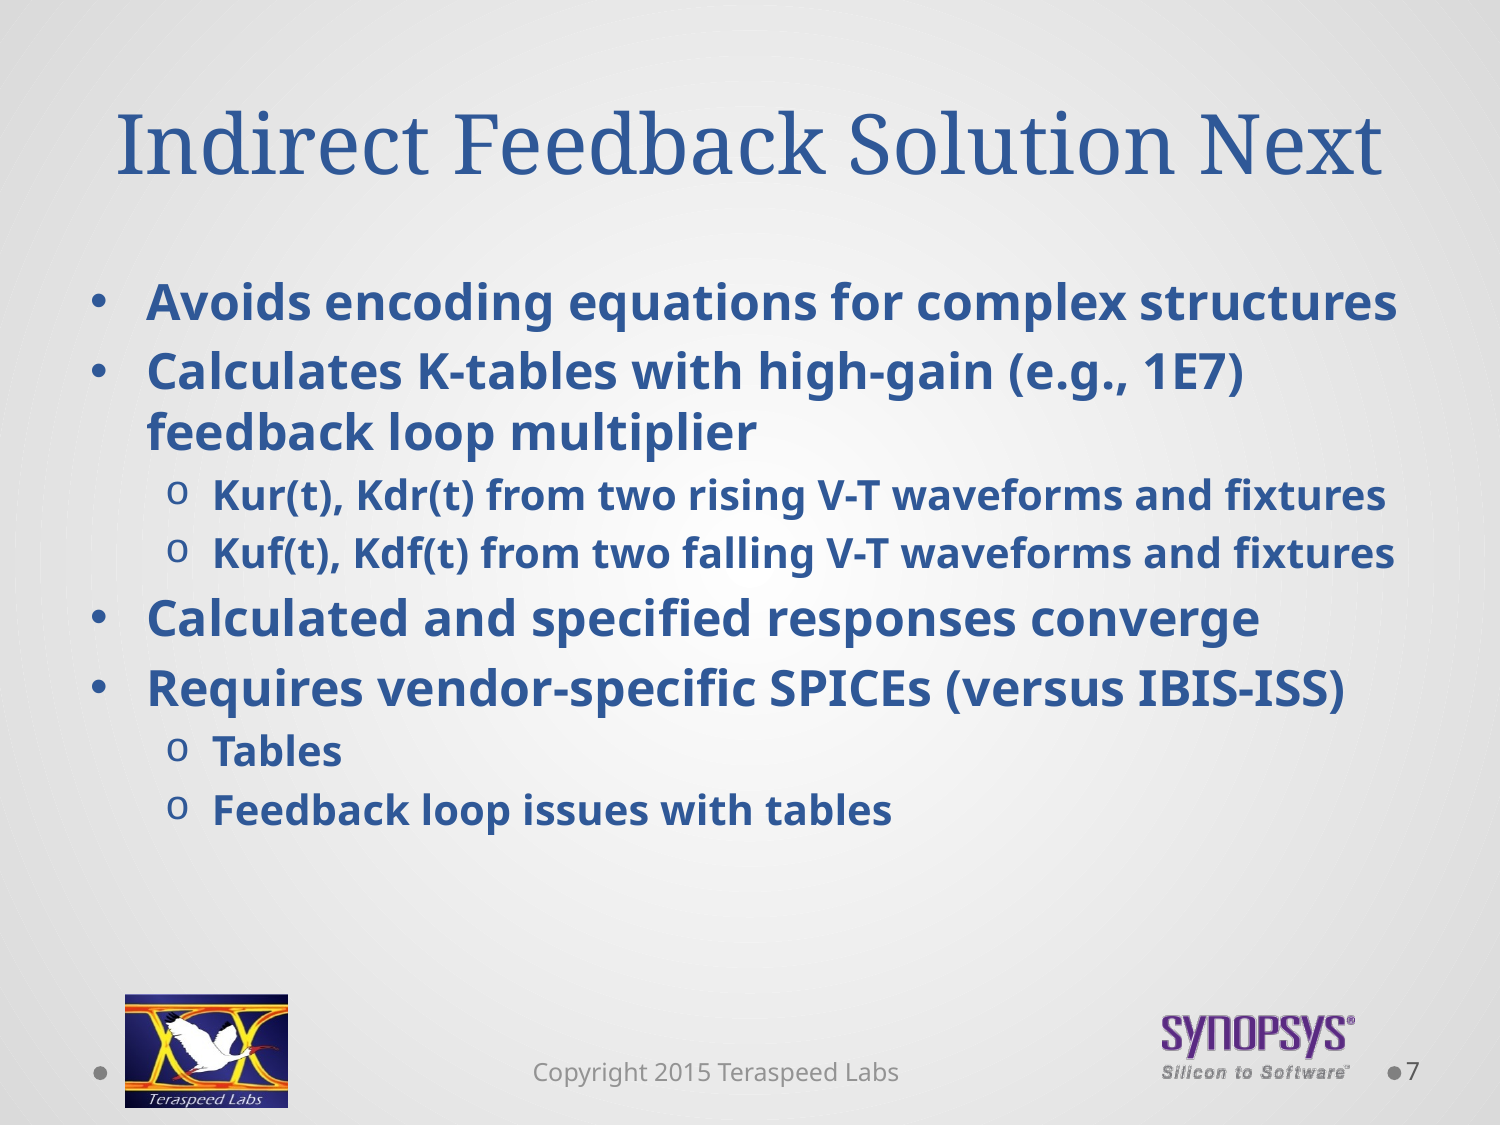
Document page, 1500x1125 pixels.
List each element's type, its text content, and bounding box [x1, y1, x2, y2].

slide_number 7 [1401, 1042, 1494, 1103]
picture [1162, 1005, 1355, 1092]
title Indirect Feedback Solution Next [75, 0, 1425, 262]
footer Copyright 2015 Teraspeed Labs [525, 1043, 993, 1103]
picture [125, 1005, 288, 1108]
list Avoids encoding equations for complex structures Calculates K-tables with high-gain (e.g., 1E7) feedback loop multiplier Kur(t), Kdr(t) from two rising V-T waveforms and fixtures Kuf(t), Kdf(t) from two falling V-T waveforms and fixtures Calculated and specified responses converge Requires vendor-specific SPICEs (versus IBIS-ISS) Tables Feedback loop issues with tables [75, 262, 1425, 1005]
